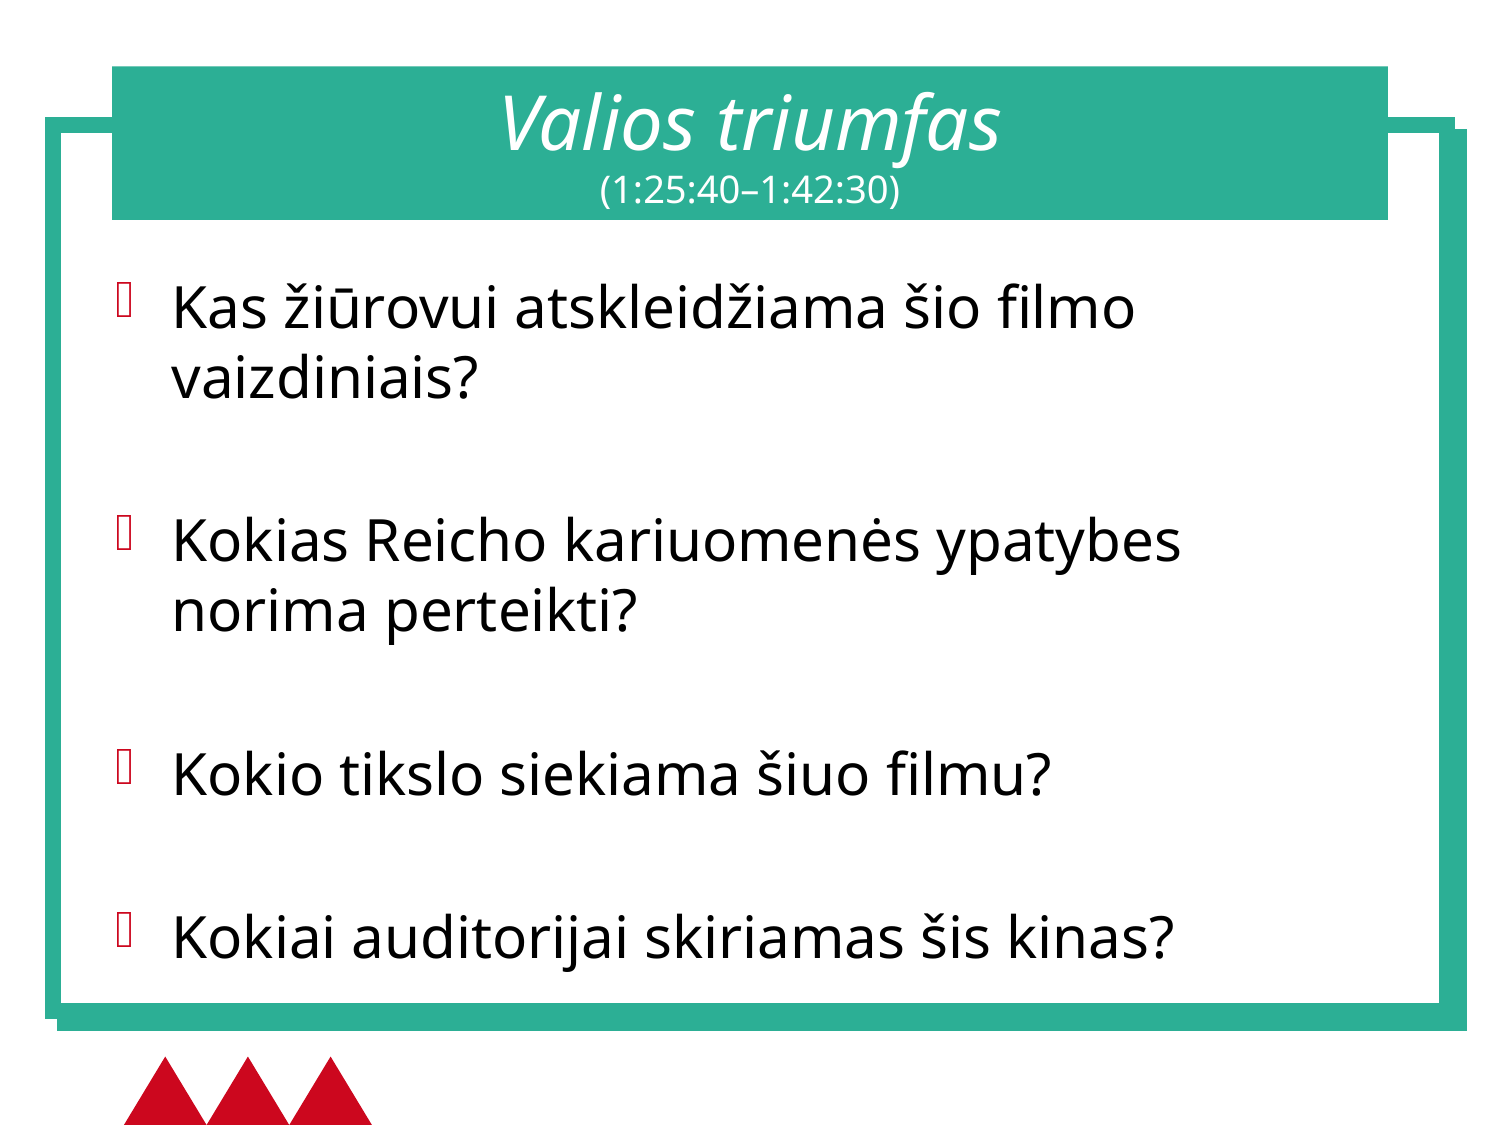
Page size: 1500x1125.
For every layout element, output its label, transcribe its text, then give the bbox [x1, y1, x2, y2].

list Kas žiūrovui atskleidžiama šio filmo vaizdiniais? Kokias Reicho kariuomenės ypatybes norima perteikti? Kokio tikslo siekiama šiuo filmu? Kokiai auditorijai skiriamas šis kinas? [100, 262, 1400, 1047]
title Valios triumfas (1:25:40–1:42:30) [112, 66, 1388, 220]
